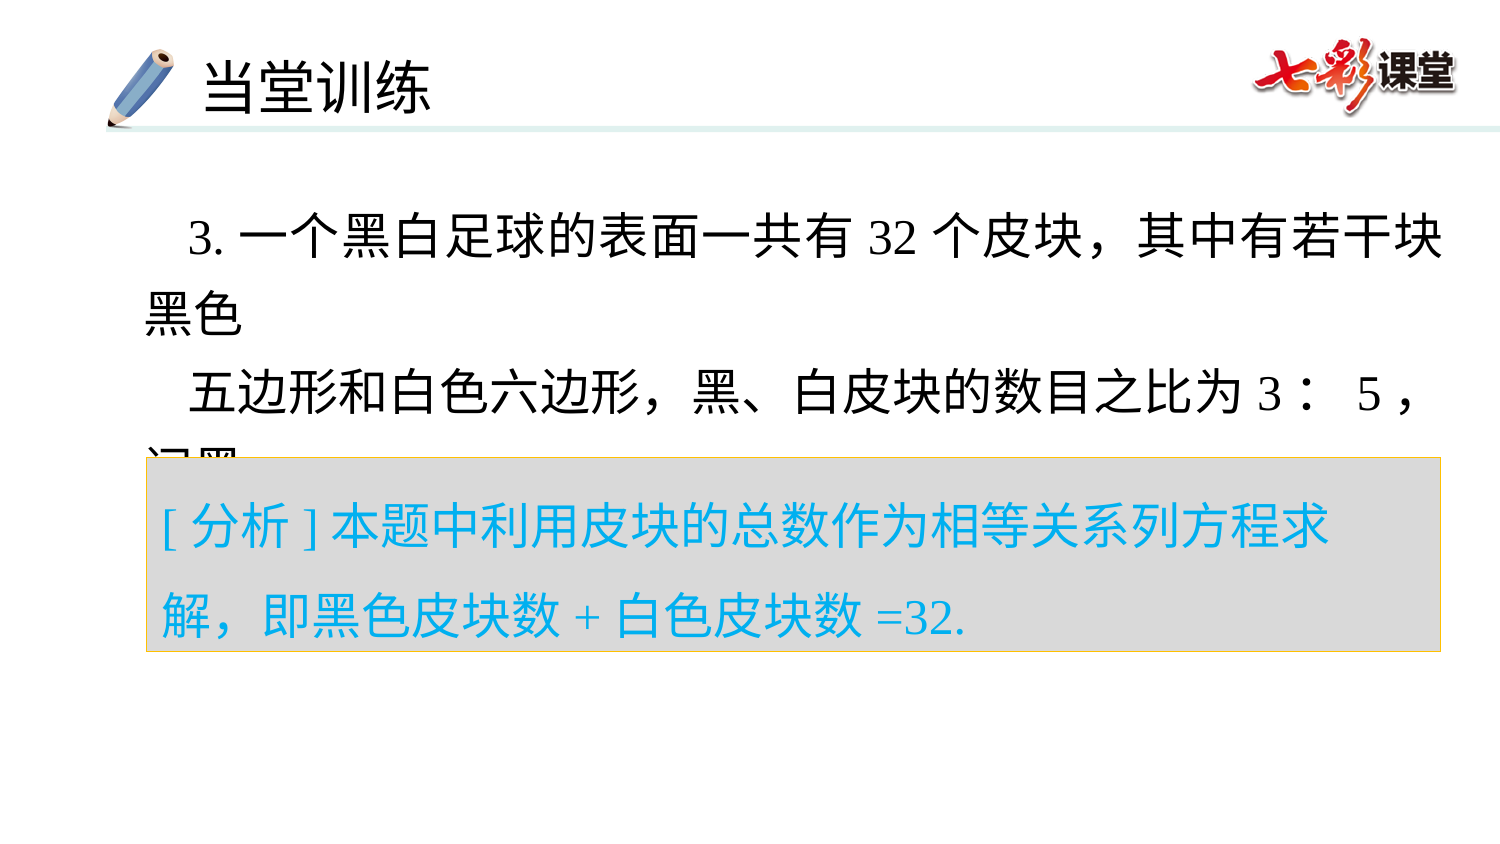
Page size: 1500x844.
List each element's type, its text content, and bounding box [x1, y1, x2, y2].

text_box 3.一个黑白足球的表面一共有32个皮块，其中有若干块黑色 五边形和白色六边形，黑、白皮块的数目之比为3：5，问黑 色皮块有多少？ [129, 178, 1459, 428]
picture [100, 32, 181, 146]
text_box [分析]本题中利用皮块的总数作为相等关系列方程求解，即黑色皮块数+白色皮块数=32. [146, 457, 1441, 652]
picture [1249, 32, 1461, 118]
